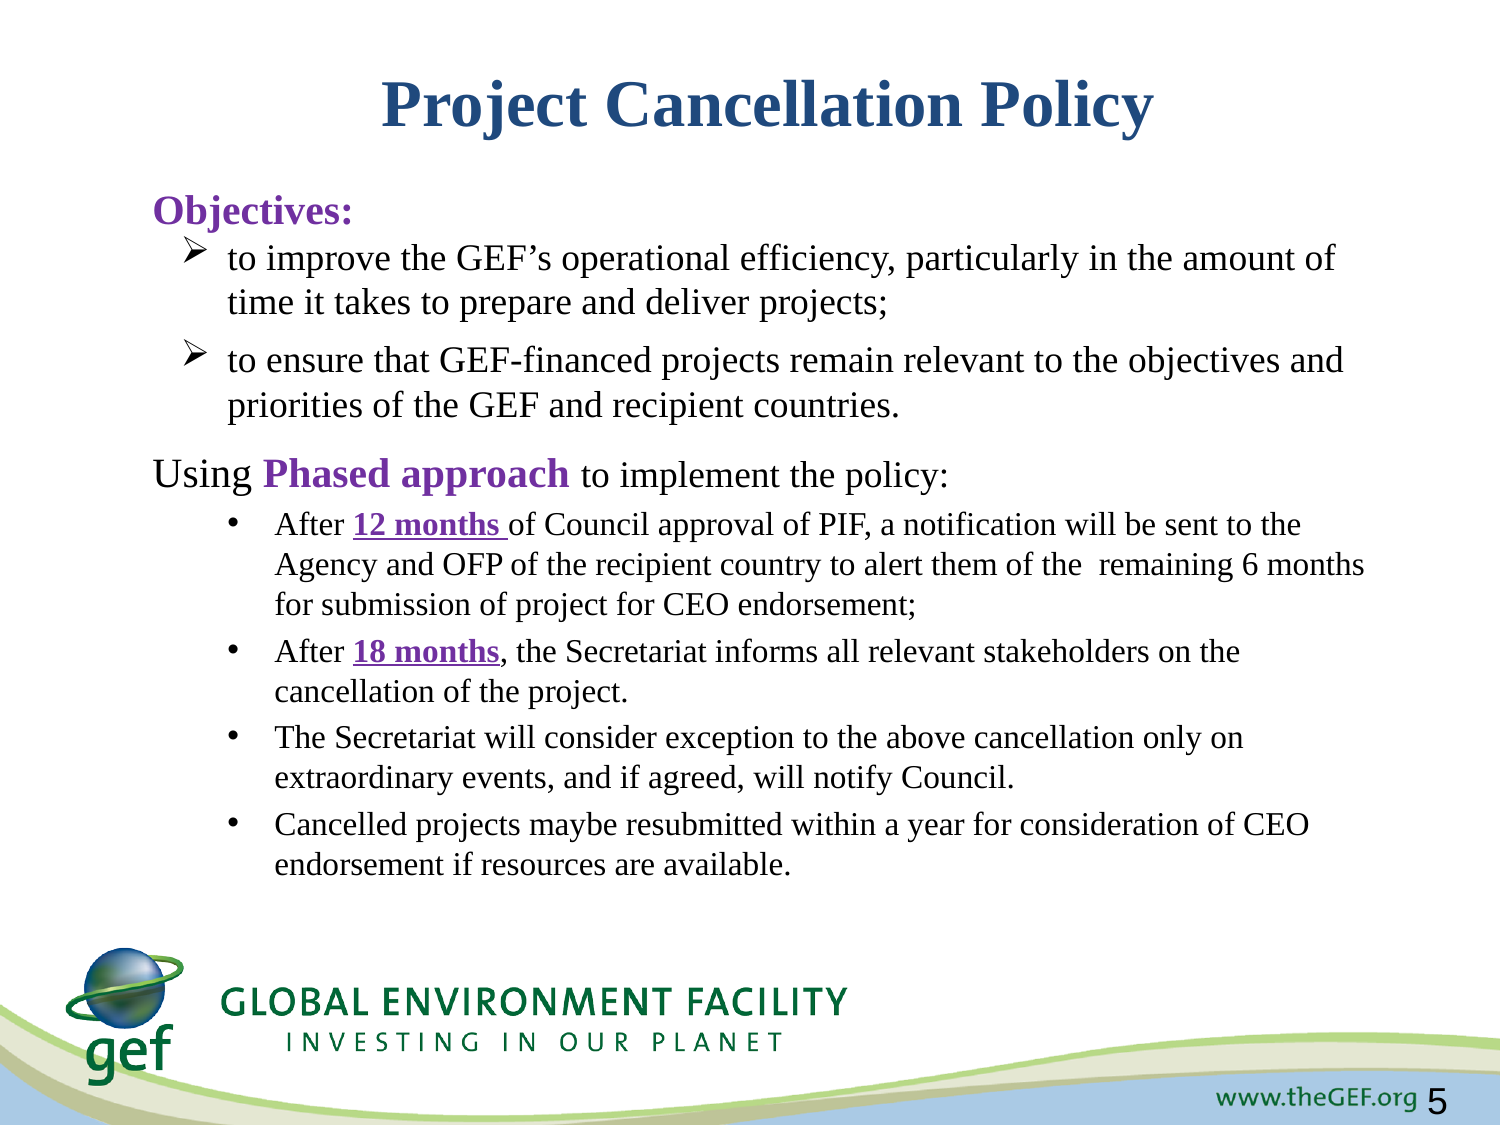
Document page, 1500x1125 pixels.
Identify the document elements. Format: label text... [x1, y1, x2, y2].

list Objectives: to improve the GEF’s operational efficiency, particularly in the amount of time it takes to prepare and deliver projects; to ensure that GEF-financed projects remain relevant to the objectives and priorities of the GEF and recipient countries. Using Phased approach to implement the policy: After 12 months of Council approval of PIF, a notification will be sent to the Agency and OFP of the recipient country to alert them of the remaining 6 months for submission of project for CEO endorsement; After 18 months, the Secretariat informs all relevant stakeholders on the cancellation of the project. The Secretariat will consider exception to the above cancellation only on extraordinary events, and if agreed, will notify Council. Cancelled projects maybe resubmitted within a year for consideration of CEO endorsement if resources are available. [137, 174, 1426, 926]
picture [0, 920, 1500, 1125]
title Project Cancellation Policy [112, 24, 1426, 176]
